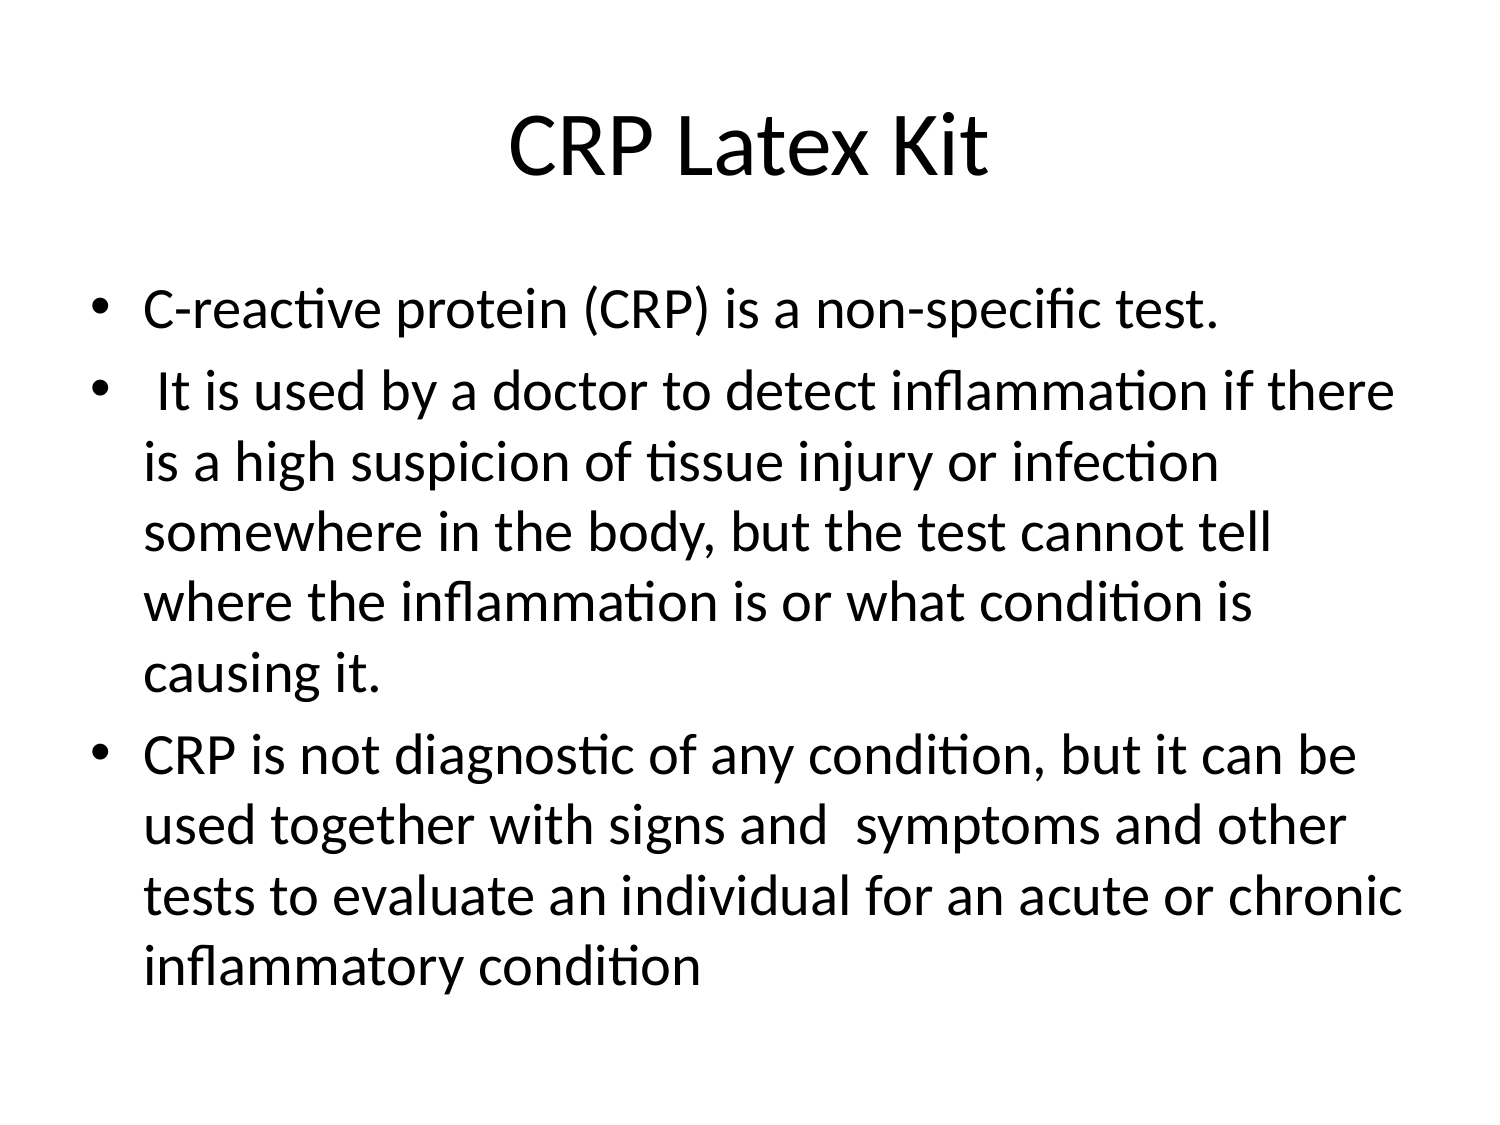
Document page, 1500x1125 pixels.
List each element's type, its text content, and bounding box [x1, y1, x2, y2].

list C-reactive protein (CRP) is a non-specific test. It is used by a doctor to detect inflammation if there is a high suspicion of tissue injury or infection somewhere in the body, but the test cannot tell where the inflammation is or what condition is causing it. CRP is not diagnostic of any condition, but it can be used together with signs and symptoms and other tests to evaluate an individual for an acute or chronic inflammatory condition [75, 262, 1425, 1005]
title CRP Latex Kit [75, 45, 1425, 233]
